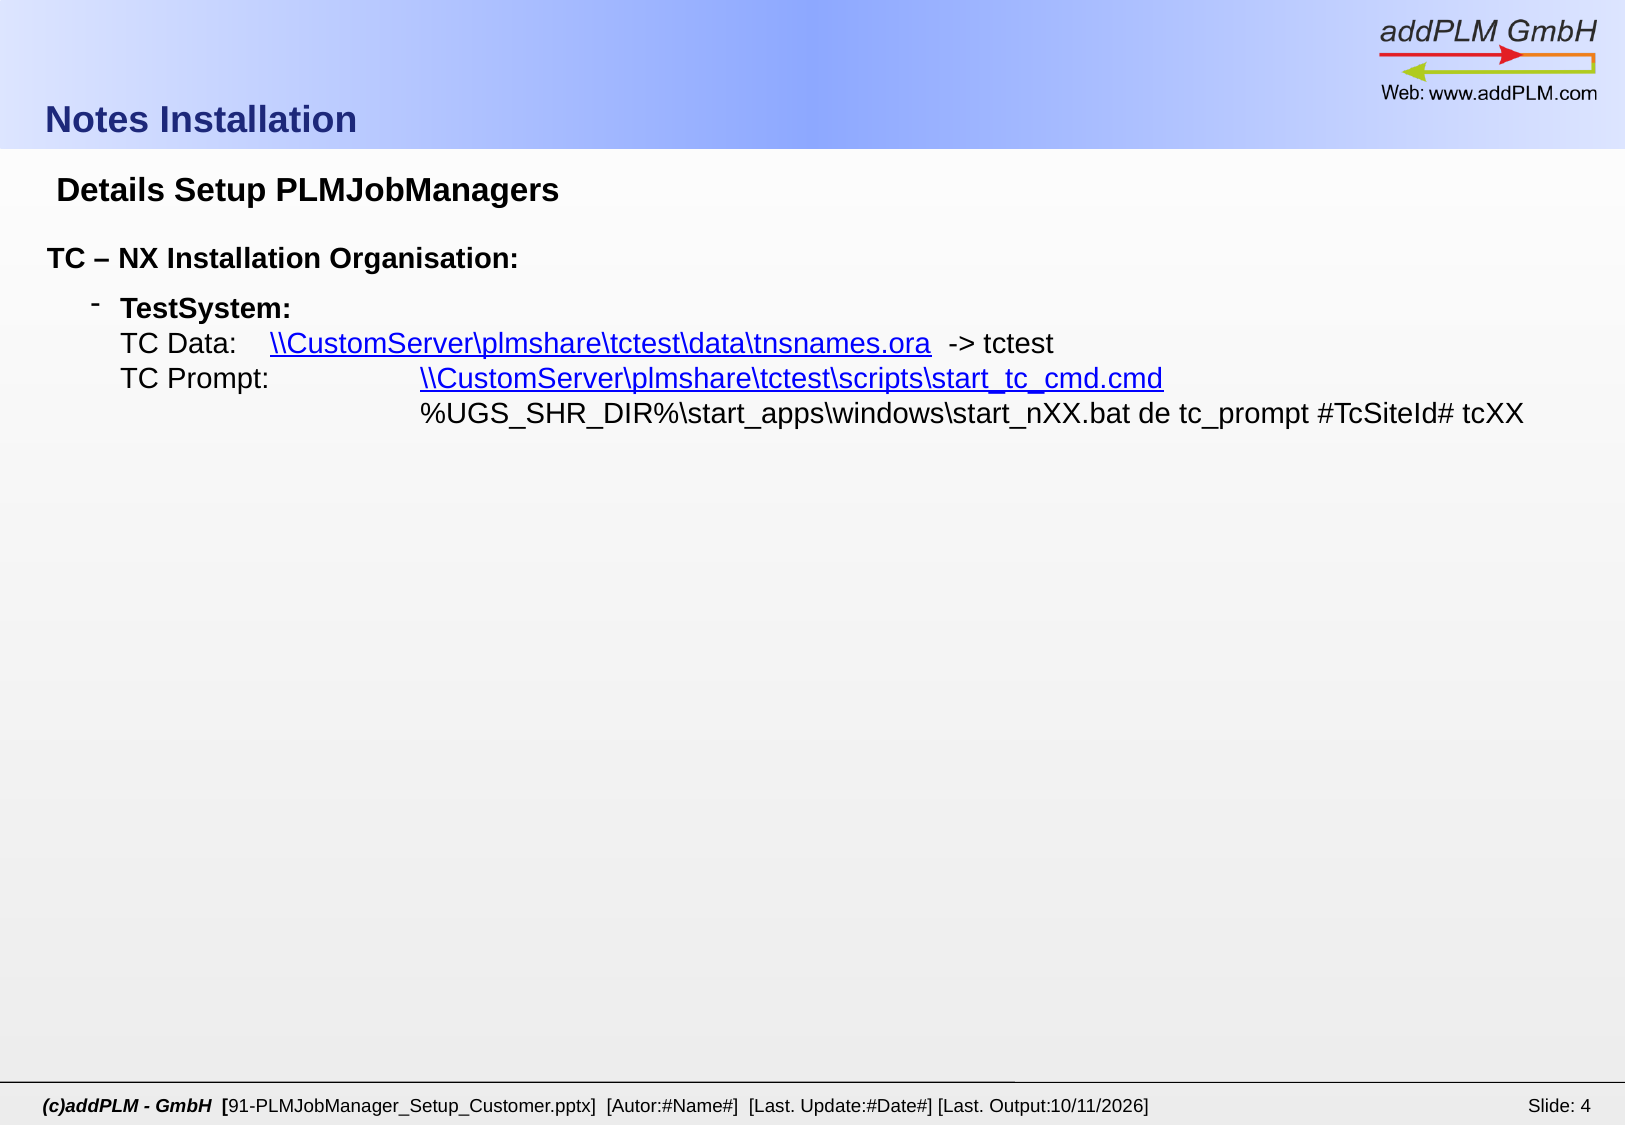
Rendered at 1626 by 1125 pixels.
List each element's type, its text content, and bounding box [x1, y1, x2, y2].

picture [1379, 19, 1597, 100]
list Details Setup PLMJobManagers [41, 160, 1417, 217]
text_box TC – NX Installation Organisation: TestSystem: TC Data: \\CustomServer\plmshare\tctest\data\tnsnames.ora -> tctest TC Prompt: \\CustomServer\plmshare\tctest\scripts\start_tc_cmd.cmd %UGS_SHR_DIR%\start_apps\windows\start_nXX.bat de tc_prompt #TcSiteId# tcXX [46, 239, 1600, 613]
title Notes Installation [45, 67, 1586, 141]
